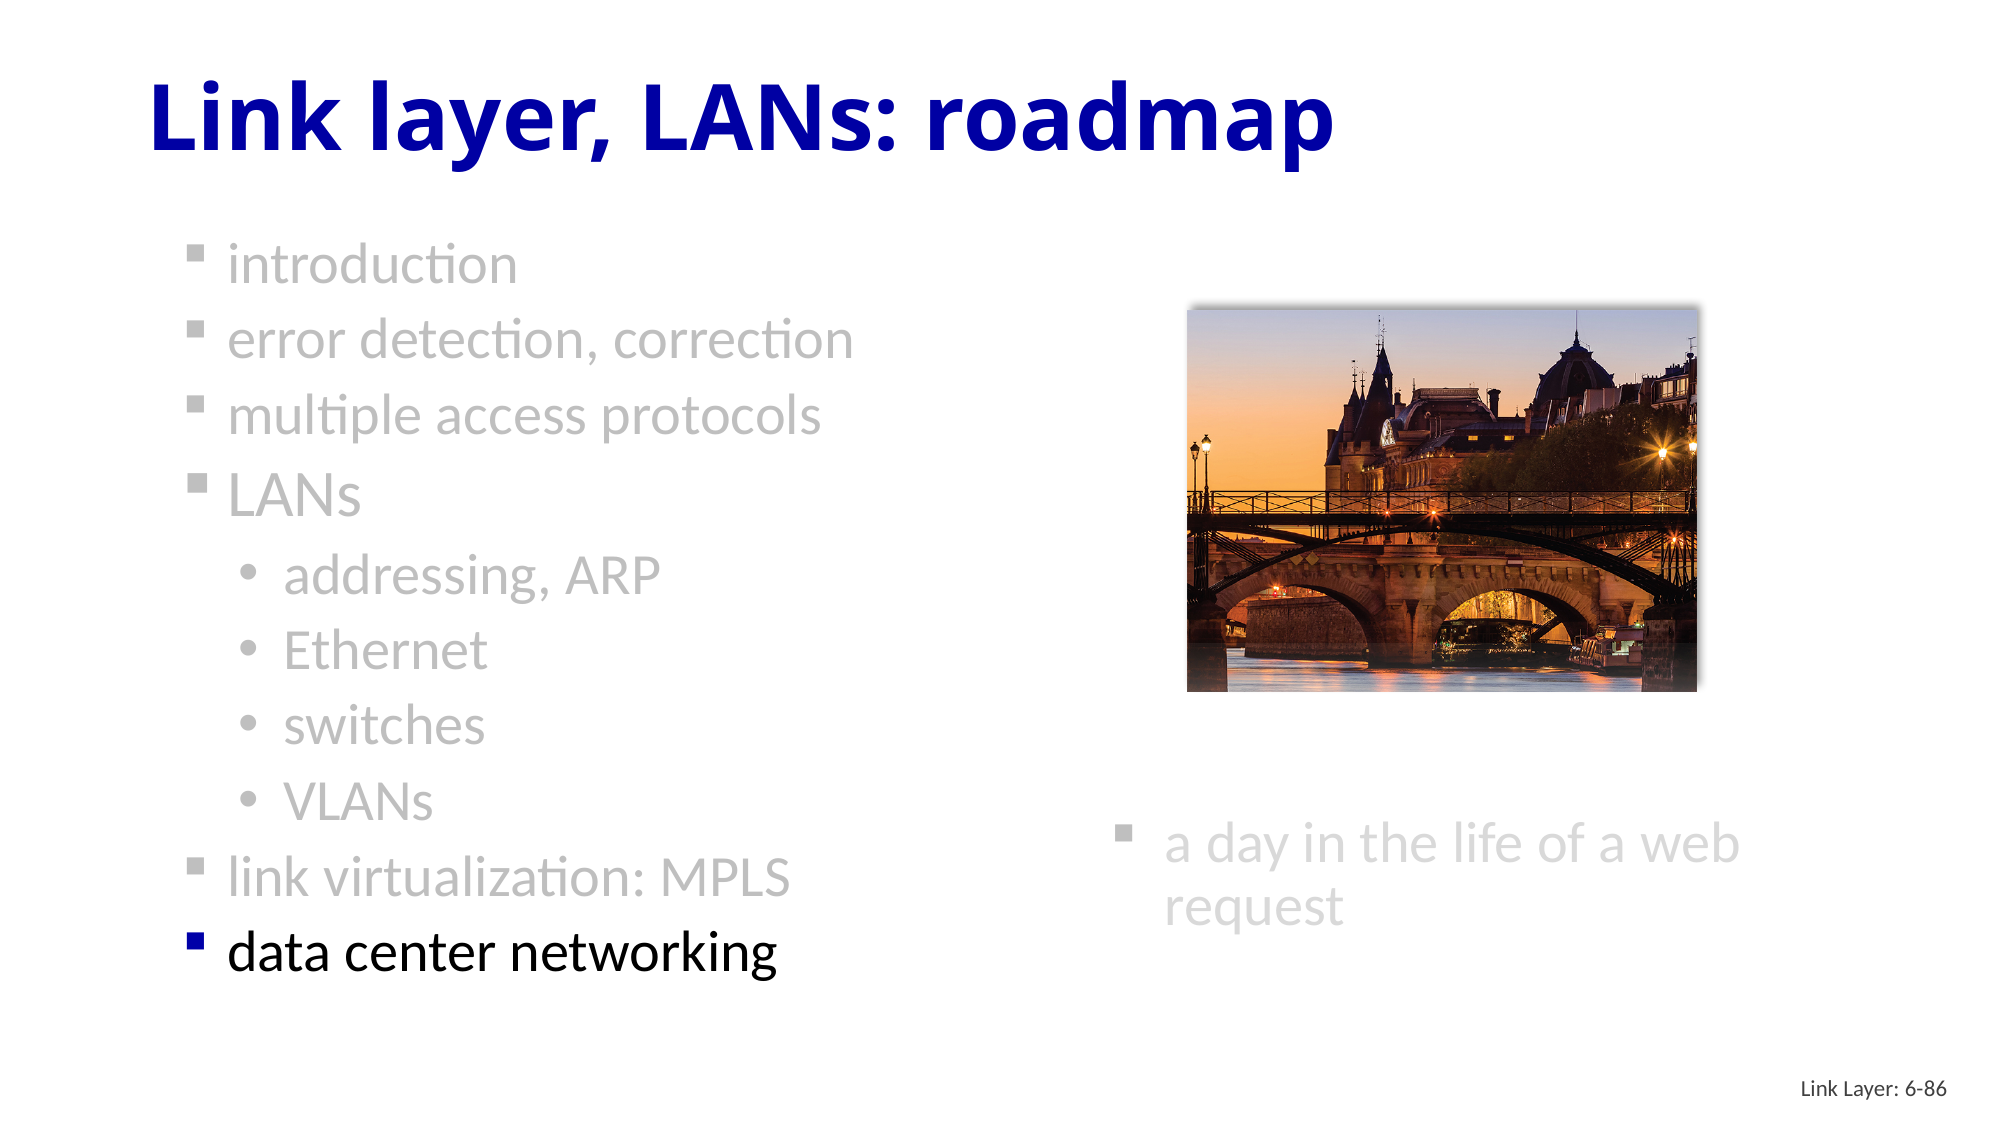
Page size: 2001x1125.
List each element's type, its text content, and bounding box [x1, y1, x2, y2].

text_box a day in the life of a web request [1080, 804, 1907, 966]
text_box introduction error detection, correction multiple access protocols LANs addressing, ARP Ethernet switches VLANs link virtualization: MPLS data center networking [165, 225, 1080, 1053]
slide_number Link Layer: 6-86 [1512, 1056, 1963, 1117]
title Link layer, LANs: roadmap [131, 47, 1856, 195]
picture [1187, 310, 1697, 692]
